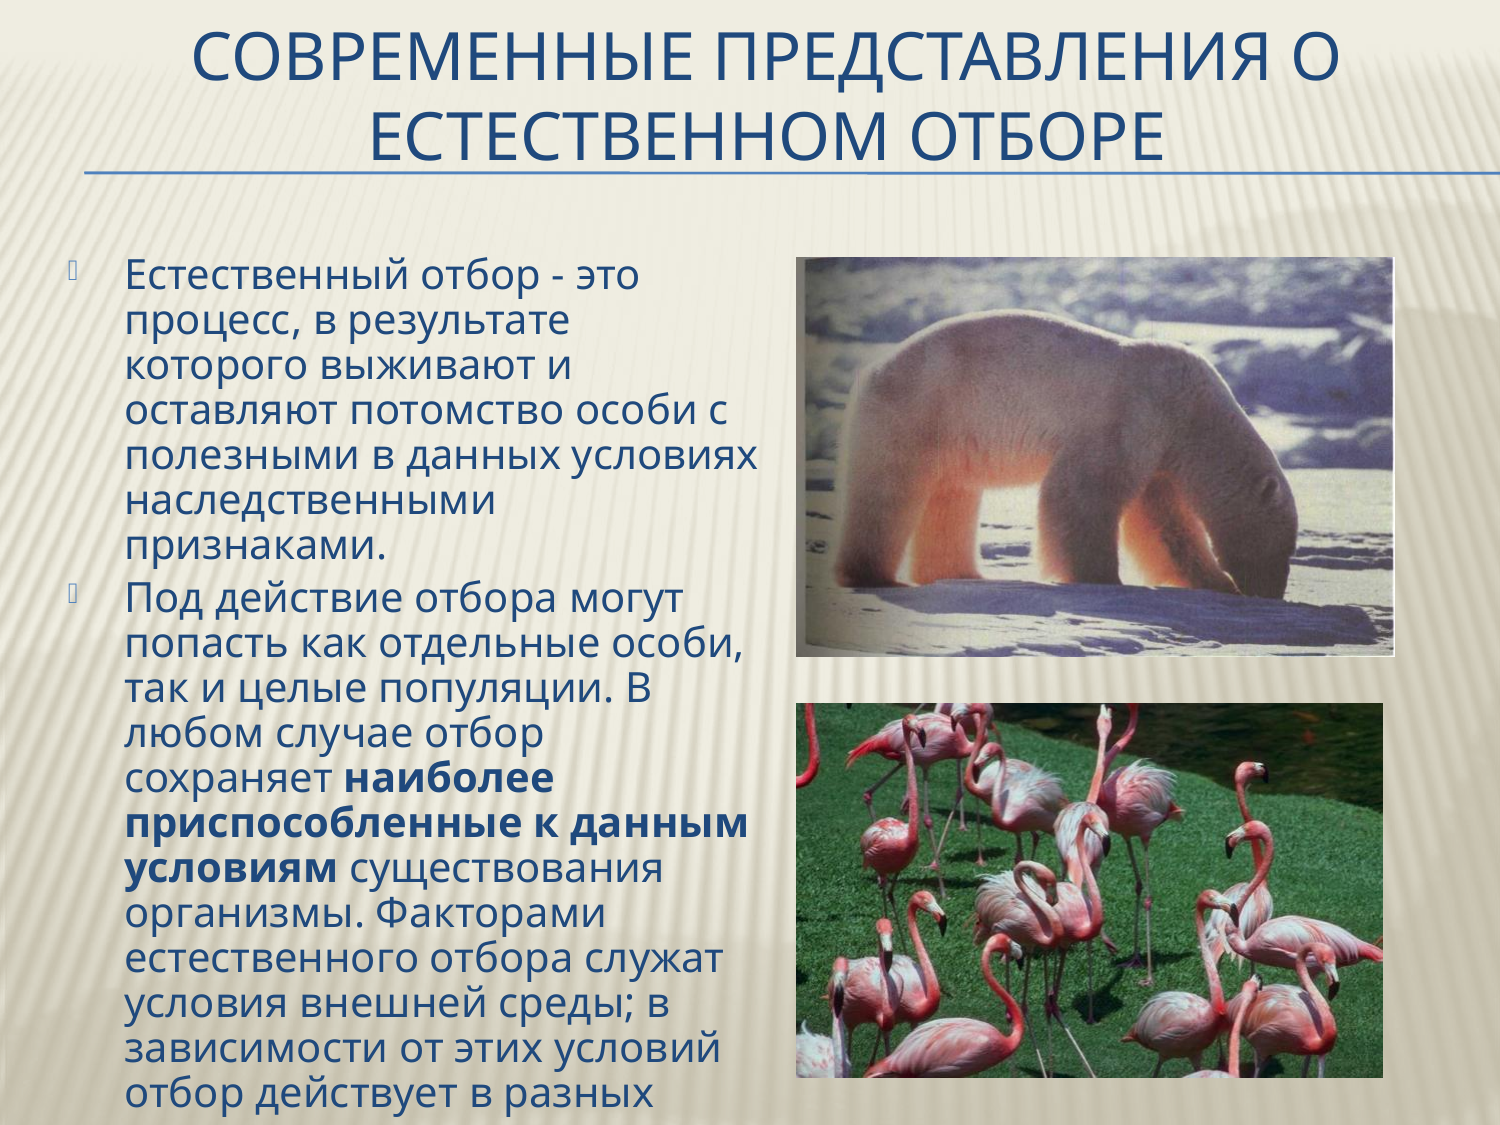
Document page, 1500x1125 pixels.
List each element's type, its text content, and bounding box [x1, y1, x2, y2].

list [796, 702, 1384, 1079]
list Естественный отбор - это процесс, в результате которого выживают и оставляют потомство особи с полезными в данных условиях наследственными признаками. Под действие отбора могут попасть как отдельные особи, так и целые популяции. В любом случае отбор сохраняет наиболее приспособленные к данным условиям существования организмы. Факторами естественного отбора служат условия внешней среды; в зависимости от этих условий отбор действует в разных направлениях и приводит к неодинаковым эволюционным результатам. [53, 246, 774, 1083]
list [796, 257, 1395, 657]
title Современные представления о естественном отборе [117, 0, 1418, 188]
